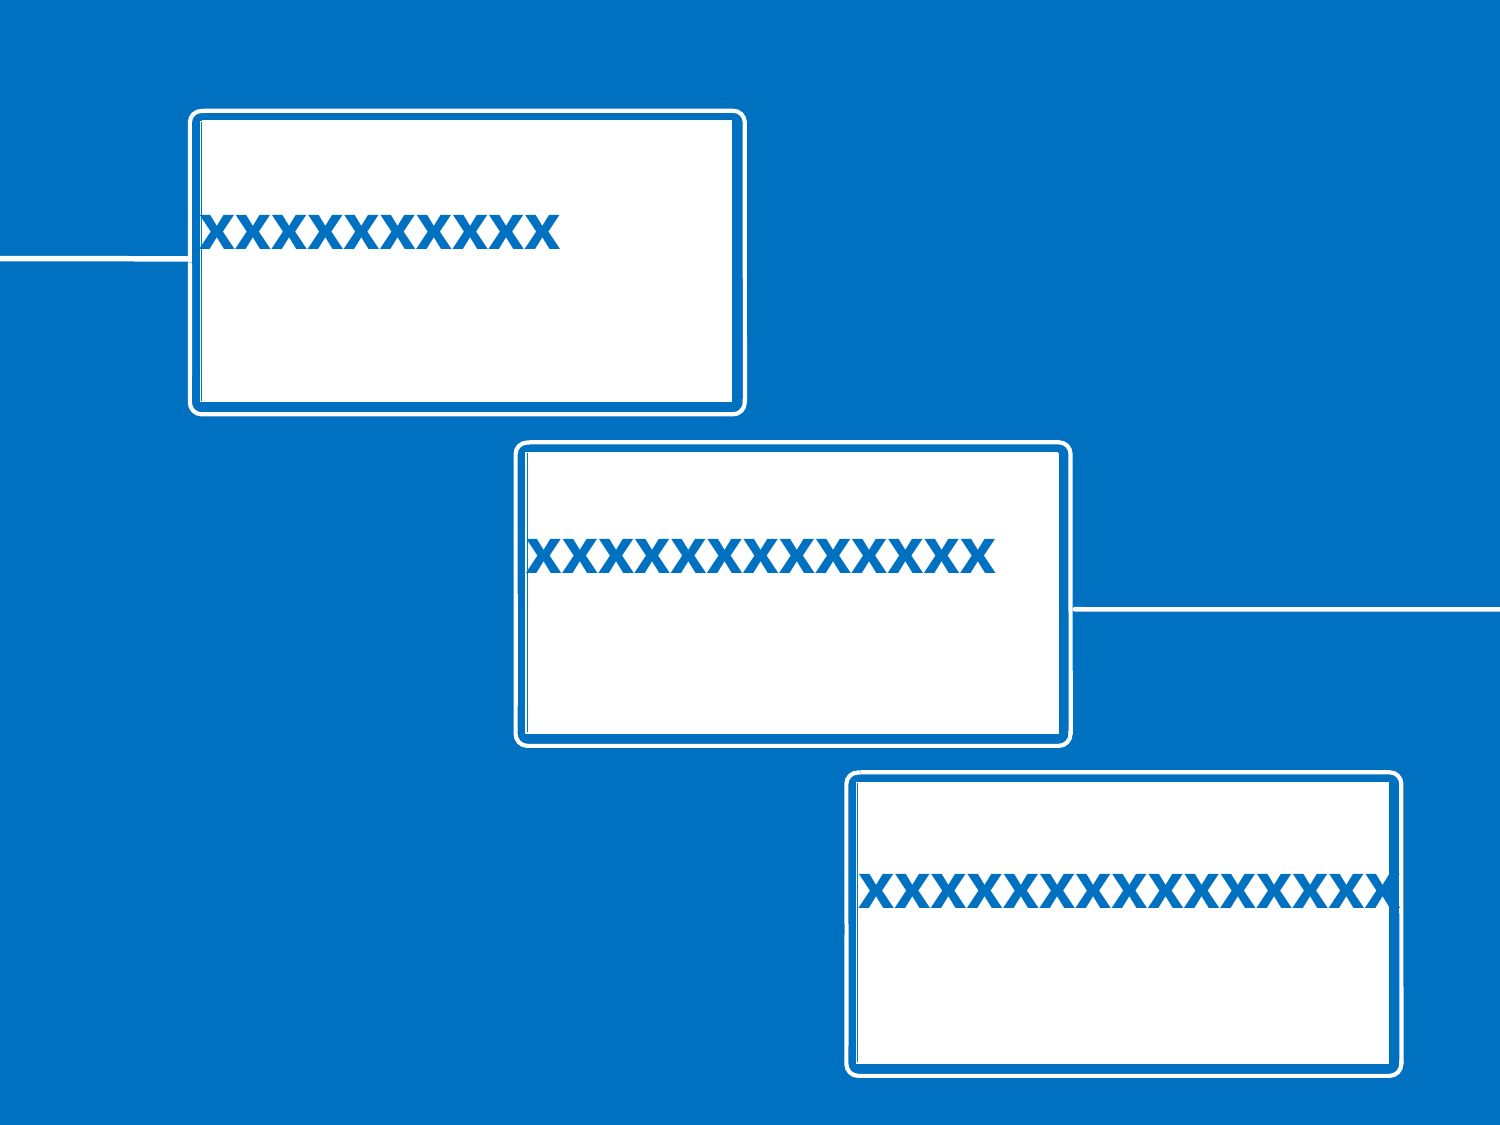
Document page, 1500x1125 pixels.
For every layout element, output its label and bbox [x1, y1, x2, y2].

text_box [180, 110, 746, 415]
text_box [838, 771, 1422, 1077]
text_box [506, 441, 1072, 747]
